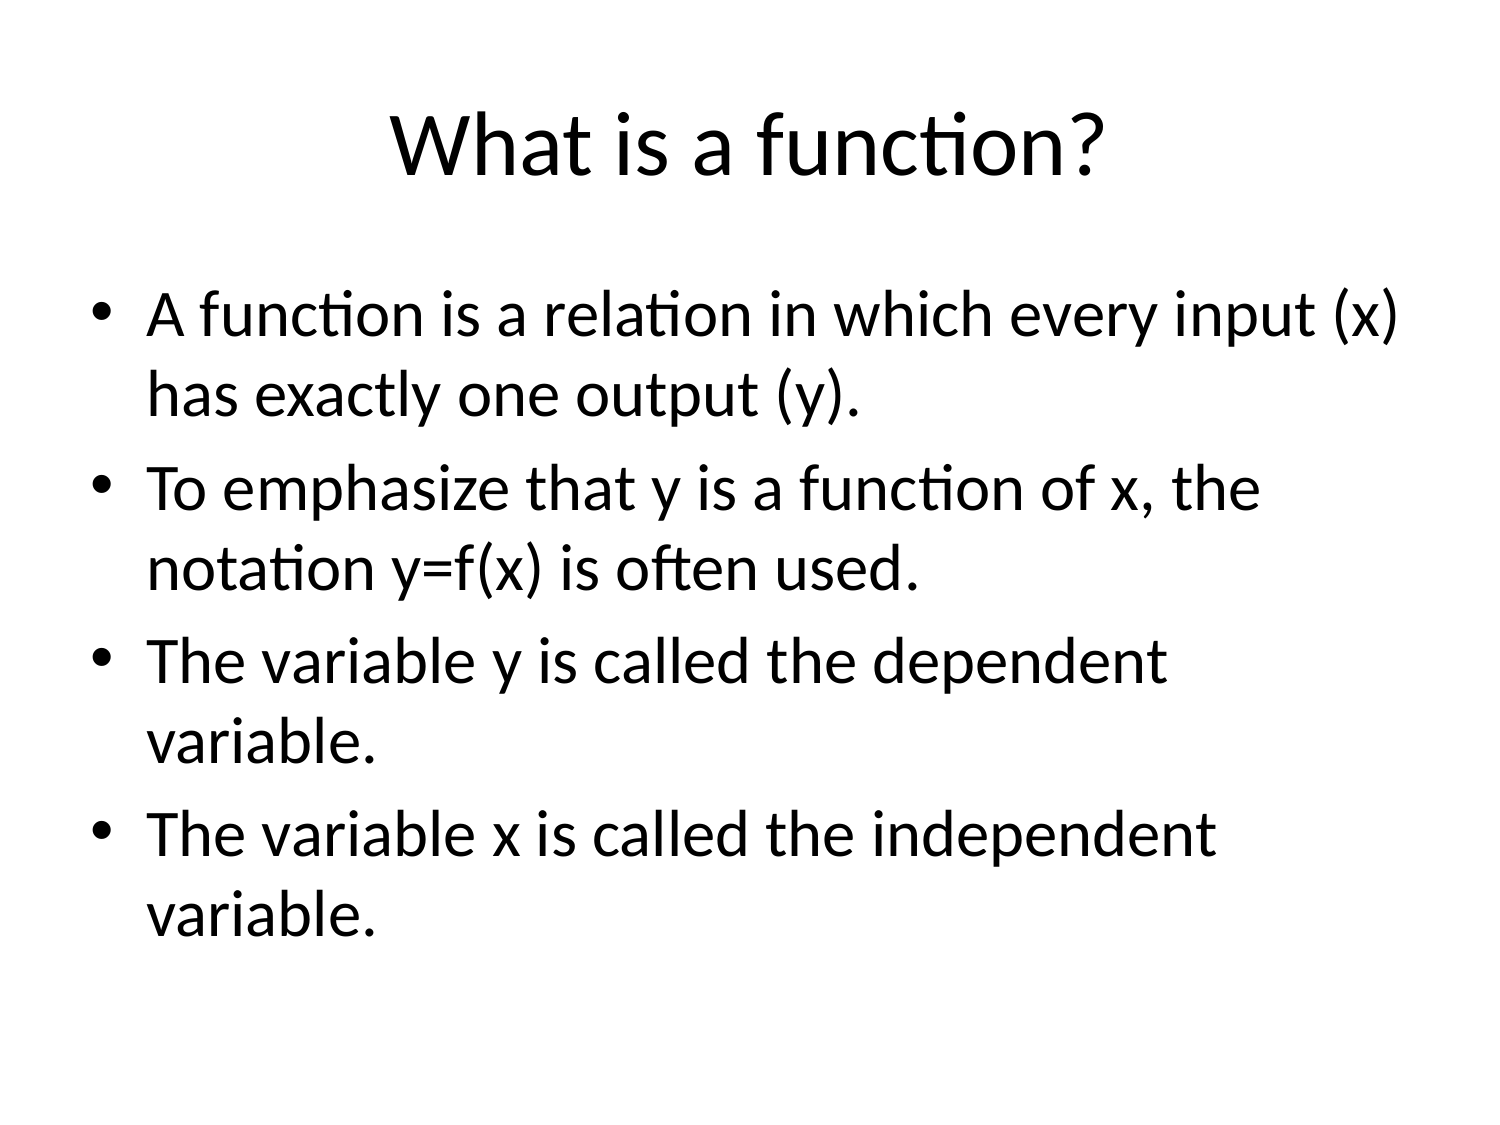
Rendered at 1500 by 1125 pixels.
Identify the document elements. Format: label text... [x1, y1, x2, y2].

list A function is a relation in which every input (x) has exactly one output (y). To emphasize that y is a function of x, the notation y=f(x) is often used. The variable y is called the dependent variable. The variable x is called the independent variable. [75, 262, 1425, 1005]
title What is a function? [75, 45, 1425, 233]
